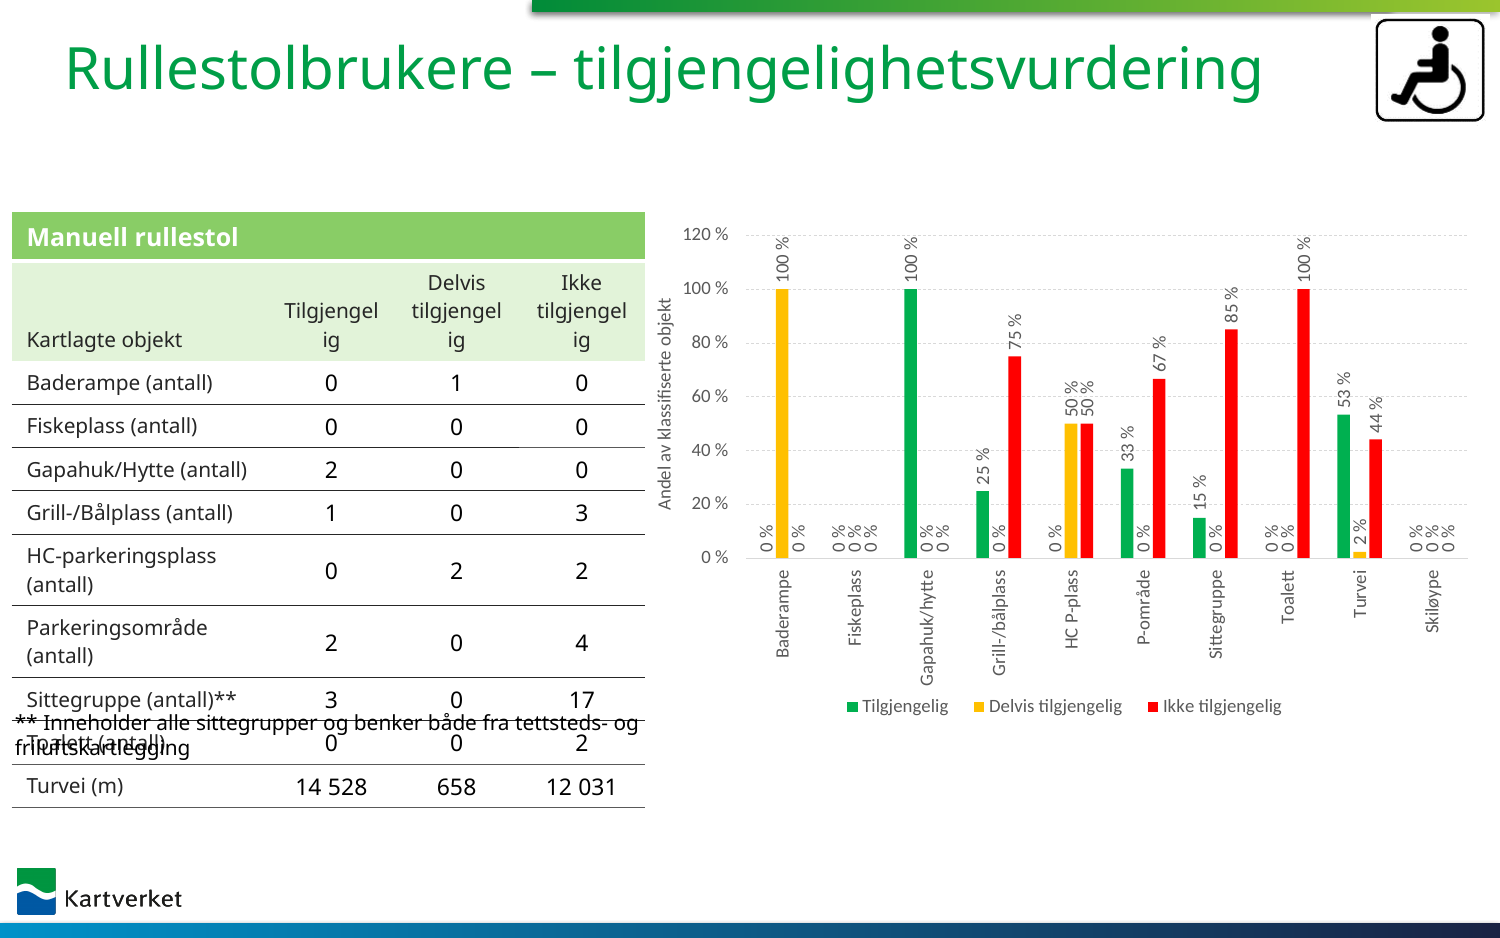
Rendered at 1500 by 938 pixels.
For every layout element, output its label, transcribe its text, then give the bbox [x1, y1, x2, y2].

table_cell Delvis tilgjengelig [394, 263, 519, 361]
text_box ** Inneholder alle sittegrupper og benker både fra tettsteds- og friluftskartlegging [0, 702, 745, 768]
picture [1371, 13, 1491, 127]
table_cell 0 [394, 606, 519, 677]
table_cell 0 [394, 448, 519, 490]
table_cell 0 [519, 405, 638, 447]
table_cell 0 [394, 678, 519, 702]
table_cell Grill-/Bålplass (antall) [12, 491, 269, 534]
picture [643, 218, 1480, 728]
table_cell Turvei (m) [12, 768, 269, 807]
table_cell 17 [519, 678, 638, 702]
table_cell 0 [394, 491, 519, 534]
table_cell 14 528 [269, 768, 394, 807]
table_cell 2 [394, 535, 519, 605]
table_cell 0 [269, 361, 394, 404]
table_cell 2 [519, 535, 638, 605]
table_cell 0 [269, 405, 394, 447]
table_cell 4 [519, 606, 638, 677]
table_cell Tilgjengelig [269, 263, 394, 361]
table_cell 2 [269, 448, 394, 490]
table_cell 0 [269, 535, 394, 605]
table_cell Ikke tilgjengelig [519, 263, 638, 361]
table_cell 1 [394, 361, 519, 404]
table_cell Gapahuk/Hytte (antall) [12, 448, 269, 490]
table_cell 3 [269, 678, 394, 702]
table_cell 2 [269, 606, 394, 677]
table_cell HC-parkeringsplass (antall) [12, 535, 269, 605]
table_cell Baderampe (antall) [12, 361, 269, 404]
table_cell Parkeringsområde (antall) [12, 606, 269, 677]
table_cell Sittegruppe (antall)** [12, 678, 269, 702]
table_cell Kartlagte objekt [12, 263, 269, 361]
table_cell 3 [519, 491, 638, 534]
table_cell 658 [394, 768, 519, 807]
table_cell 1 [269, 491, 394, 534]
table_cell Fiskeplass (antall) [12, 405, 269, 447]
table_cell 12 031 [519, 768, 645, 807]
table_header Manuell rullestol [12, 212, 645, 259]
table_cell 0 [394, 405, 519, 447]
table_cell 0 [519, 448, 638, 490]
text_box Rullestolbrukere – tilgjengelighetsvurdering [49, 12, 1372, 109]
table_cell 0 [519, 361, 638, 404]
